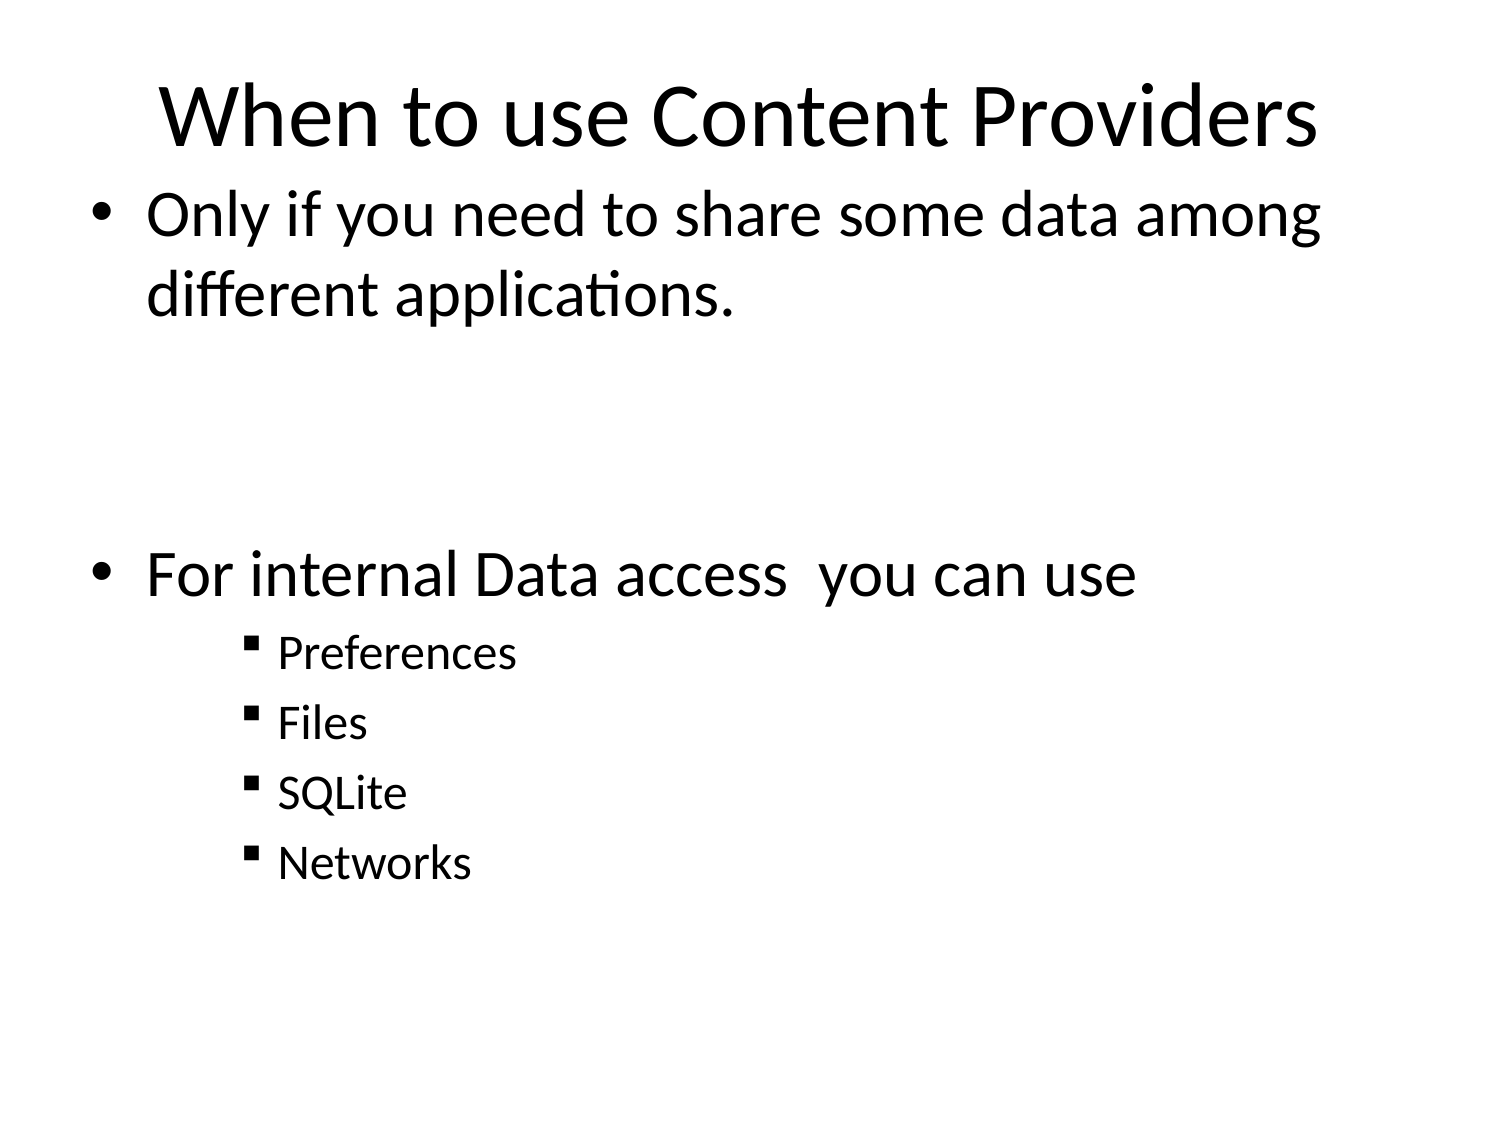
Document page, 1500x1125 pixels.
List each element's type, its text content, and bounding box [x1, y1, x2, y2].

list Only if you need to share some data among different applications. For internal Data access you can use Preferences Files SQLite Networks [75, 162, 1425, 1005]
title When to use Content Providers [75, 45, 1425, 162]
